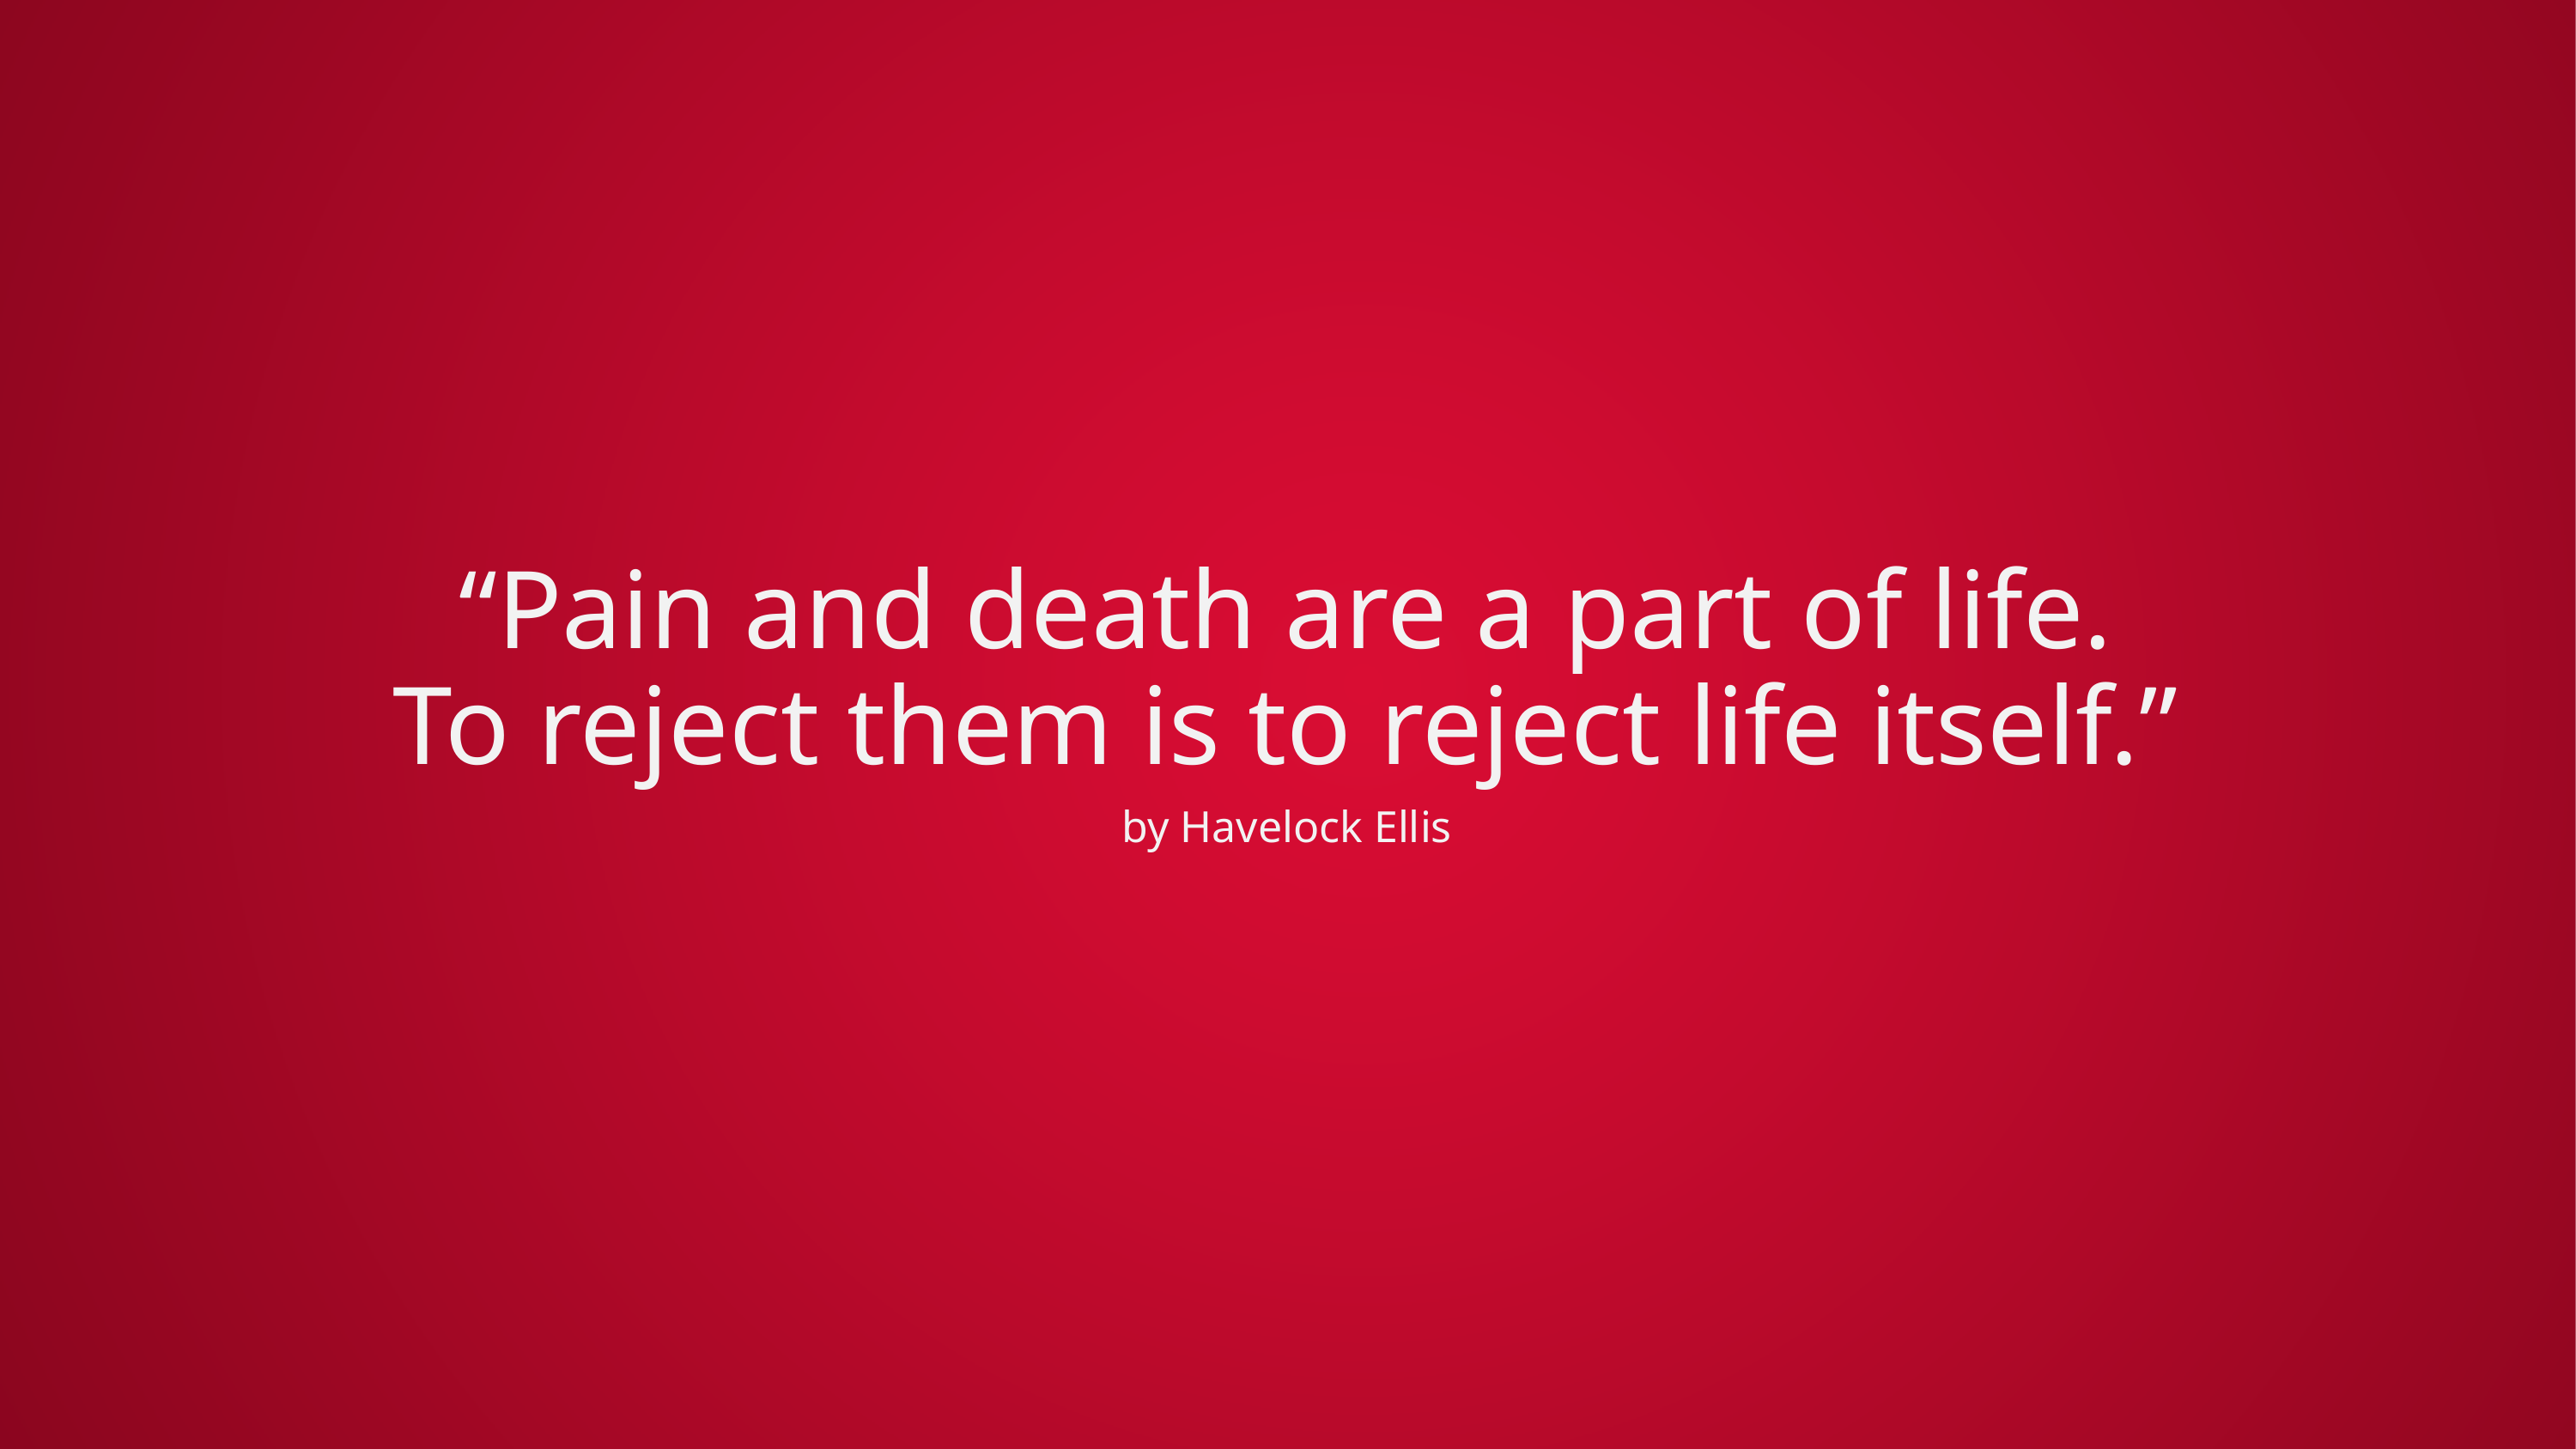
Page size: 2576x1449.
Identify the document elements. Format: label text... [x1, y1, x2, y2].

subtitle by Havelock Ellis [66, 799, 2508, 966]
picture [0, 0, 2576, 1449]
title “Pain and death are a part of life. To reject them is to reject life itself.” [68, 476, 2505, 794]
